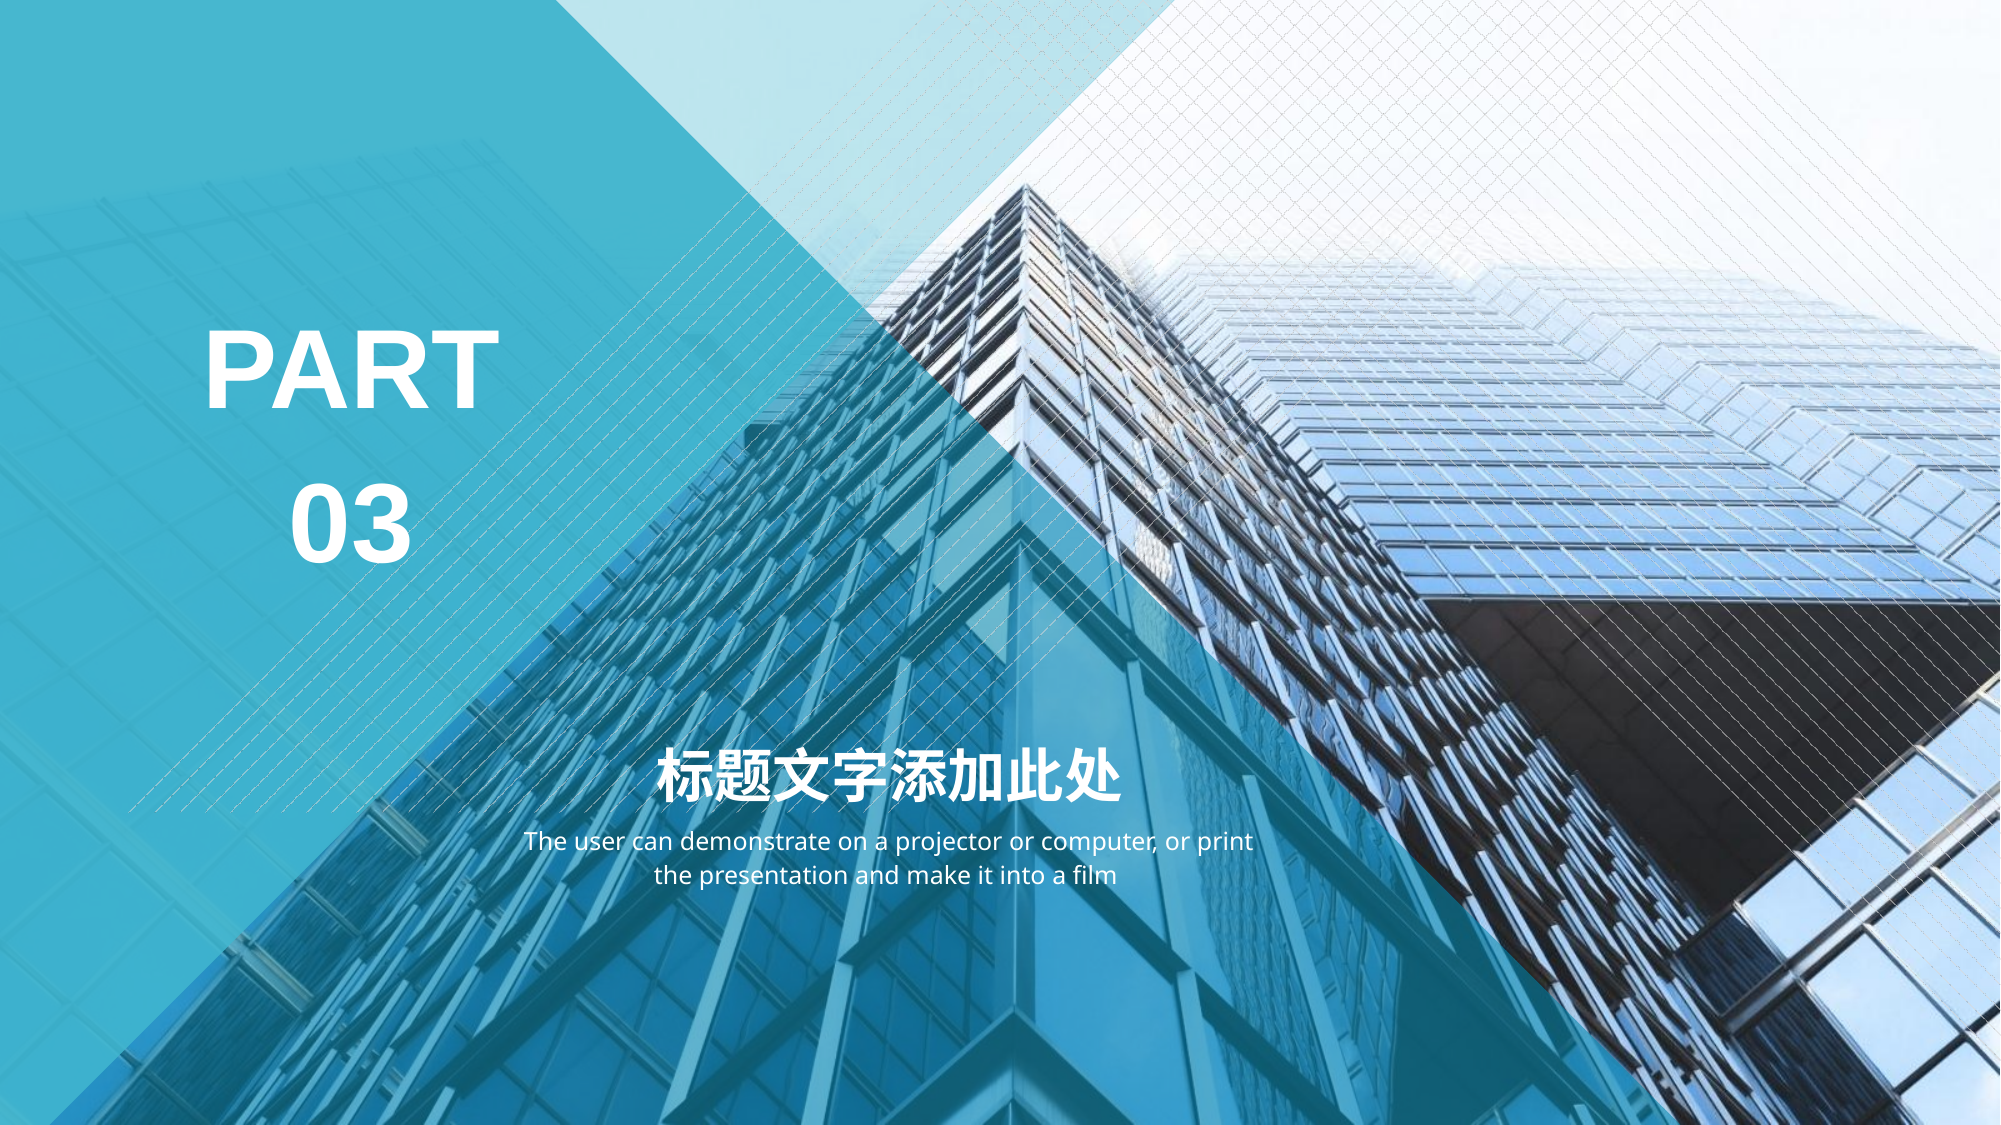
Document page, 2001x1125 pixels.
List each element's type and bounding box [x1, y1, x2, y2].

text_box [489, 722, 1290, 899]
picture [0, 0, 2001, 1125]
